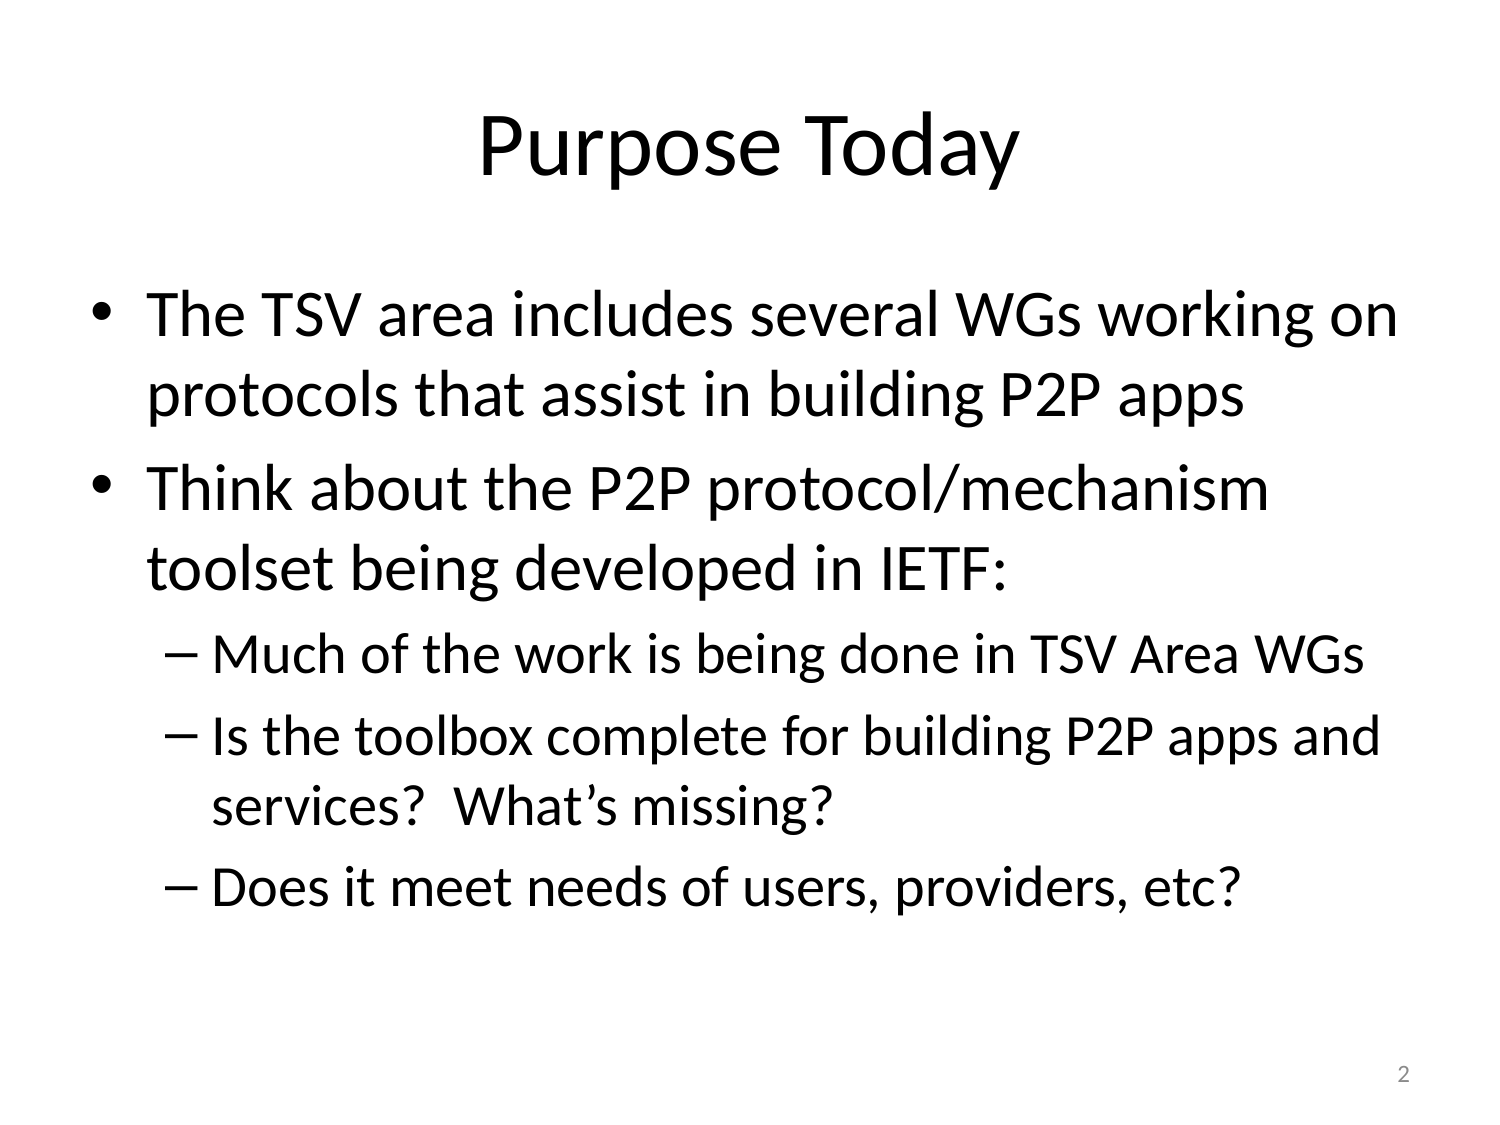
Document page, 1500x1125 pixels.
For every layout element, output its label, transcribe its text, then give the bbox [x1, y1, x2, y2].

slide_number 2 [1074, 1042, 1425, 1103]
title Purpose Today [75, 45, 1425, 233]
list The TSV area includes several WGs working on protocols that assist in building P2P apps Think about the P2P protocol/mechanism toolset being developed in IETF: Much of the work is being done in TSV Area WGs Is the toolbox complete for building P2P apps and services? What’s missing? Does it meet needs of users, providers, etc? [75, 262, 1425, 1005]
